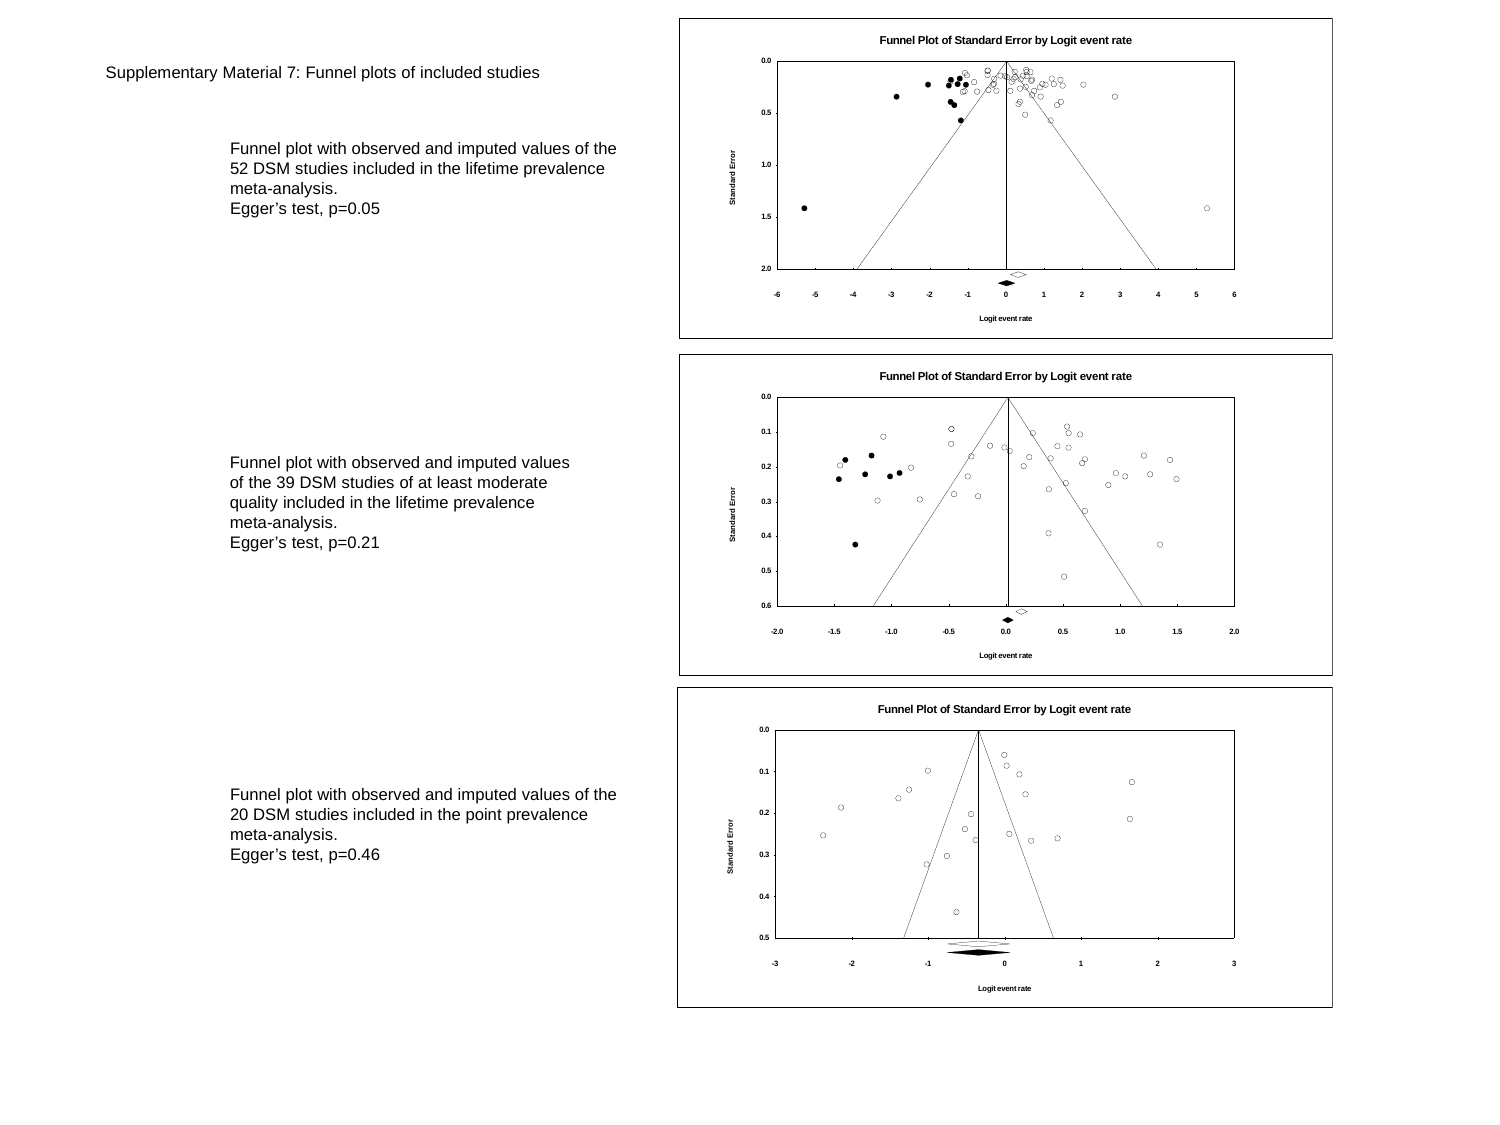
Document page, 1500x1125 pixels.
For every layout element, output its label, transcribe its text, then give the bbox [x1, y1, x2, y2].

text_box Funnel plot with observed and imputed values of the 20 DSM studies included in the point prevalence meta-analysis. Egger’s test, p=0.46 [215, 776, 641, 917]
text_box Funnel plot with observed and imputed values of the 39 DSM studies of at least moderate quality included in the lifetime prevalence meta-analysis. Egger’s test, p=0.21 [215, 444, 597, 604]
picture [676, 686, 1333, 1008]
picture [678, 18, 1333, 339]
text_box Supplementary Material 7: Funnel plots of included studies [90, 54, 556, 90]
text_box Funnel plot with observed and imputed values of the 52 DSM studies included in the lifetime prevalence meta-analysis. Egger’s test, p=0.05 [215, 130, 641, 225]
picture [678, 354, 1333, 676]
